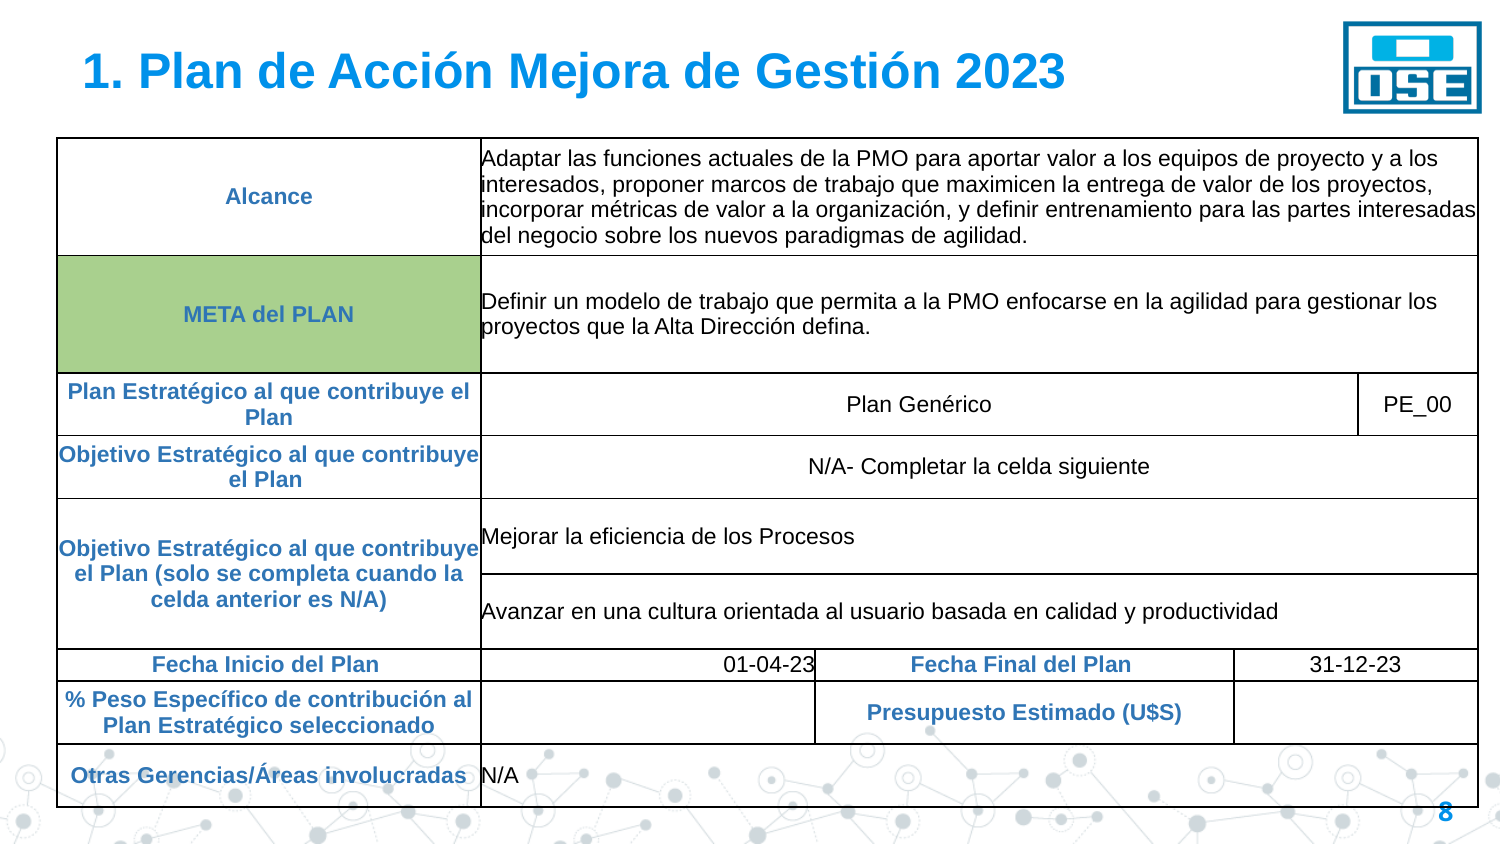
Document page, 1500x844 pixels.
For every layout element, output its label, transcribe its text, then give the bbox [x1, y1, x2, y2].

table_cell Avanzar en una cultura orientada al usuario basada en calidad y productividad [482, 575, 1477, 648]
table_header Alcance [58, 139, 480, 255]
table_cell Fecha Inicio del Plan [58, 650, 480, 680]
table_cell N/A- Completar la celda siguiente [482, 436, 1477, 498]
table_cell PE_00 [1359, 374, 1477, 435]
table_cell [482, 682, 814, 743]
slide_number 8 [1378, 808, 1469, 844]
title 1. Plan de Acción Mejora de Gestión 2023 [67, 23, 1310, 114]
table_cell % Peso Específico de contribución al Plan Estratégico seleccionado [58, 682, 480, 743]
table_header Adaptar las funciones actuales de la PMO para aportar valor a los equipos de proyecto y a los interesados, proponer marcos de trabajo que maximicen la entrega de valor de los proyectos, incorporar métricas de valor a la organización, y definir entrenamiento para las partes interesadas del negocio sobre los nuevos paradigmas de agilidad. [482, 139, 1477, 255]
table_cell Objetivo Estratégico al que contribuye el Plan [58, 436, 480, 498]
table_cell Definir un modelo de trabajo que permita a la PMO enfocarse en la agilidad para gestionar los proyectos que la Alta Dirección defina. [482, 256, 1477, 372]
table_cell META del PLAN [58, 256, 480, 372]
table_cell 01-04-23 [482, 650, 814, 680]
table_cell [1235, 682, 1477, 743]
table_cell Fecha Final del Plan [816, 650, 1233, 680]
table_cell N/A [482, 745, 1477, 806]
table_cell Otras Gerencias/Áreas involucradas [58, 745, 480, 806]
table_cell Mejorar la eficiencia de los Procesos [482, 499, 1477, 573]
table_cell Presupuesto Estimado (U$S) [816, 682, 1233, 743]
table_cell 31-12-23 [1235, 650, 1477, 680]
picture [0, 0, 1500, 844]
table_cell Plan Genérico [482, 374, 1357, 435]
table_cell Plan Estratégico al que contribuye el Plan [58, 374, 480, 435]
table_cell Objetivo Estratégico al que contribuye el Plan (solo se completa cuando la celda anterior es N/A) [58, 499, 480, 648]
